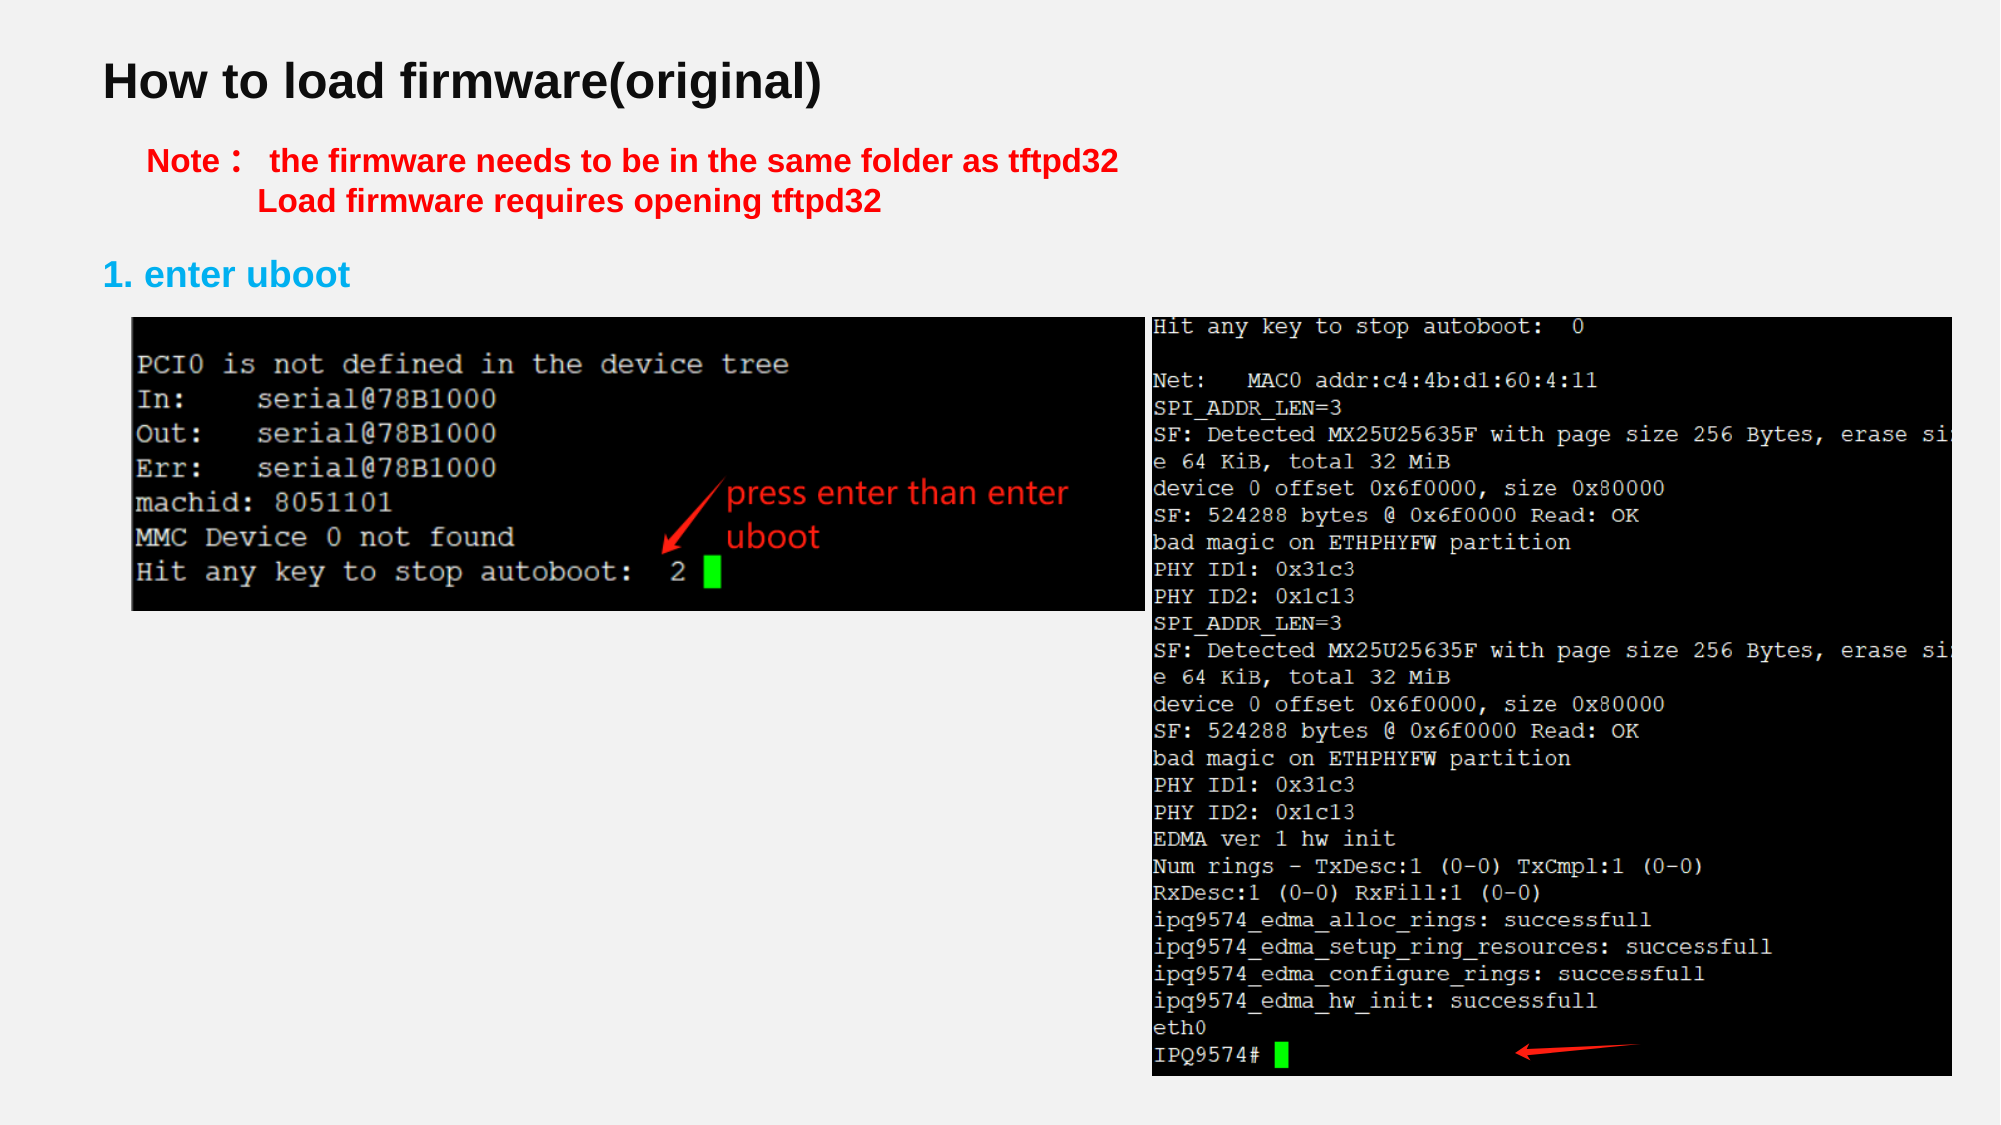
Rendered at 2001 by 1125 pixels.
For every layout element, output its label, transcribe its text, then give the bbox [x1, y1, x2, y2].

picture [131, 317, 1145, 611]
text_box 1. enter uboot [87, 242, 755, 303]
picture [1152, 317, 1952, 1076]
text_box Note：the firmware needs to be in the same folder as tftpd32 Load firmware requires opening tftpd32 [131, 131, 1448, 227]
text_box How to load firmware(original) [87, 41, 1116, 116]
